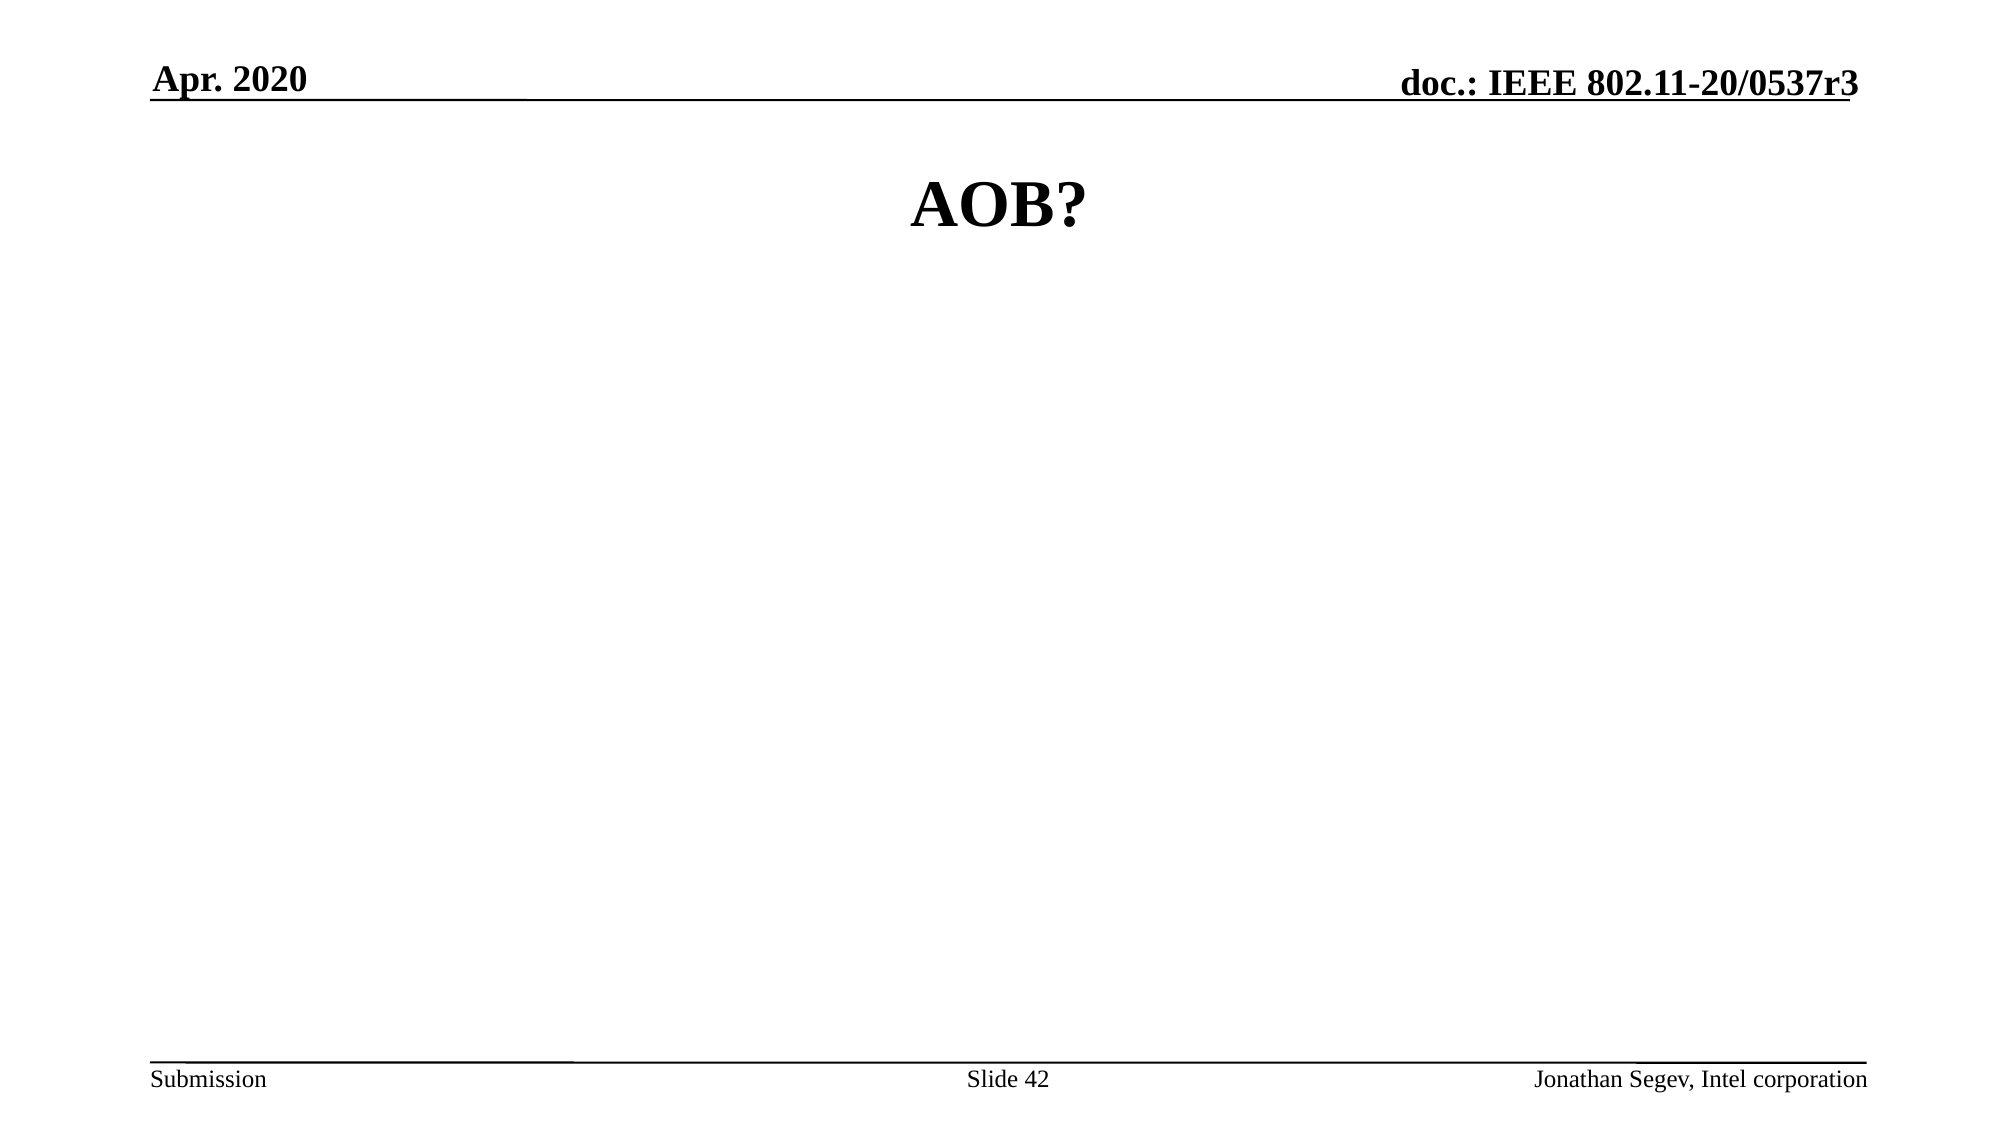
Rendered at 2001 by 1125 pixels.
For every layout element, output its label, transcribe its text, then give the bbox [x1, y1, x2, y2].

slide_number Slide 42 [950, 1061, 1067, 1123]
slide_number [152, 54, 563, 100]
footer Jonathan Segev, Intel corporation [1171, 1061, 1869, 1093]
title AOB? [149, 112, 1850, 288]
